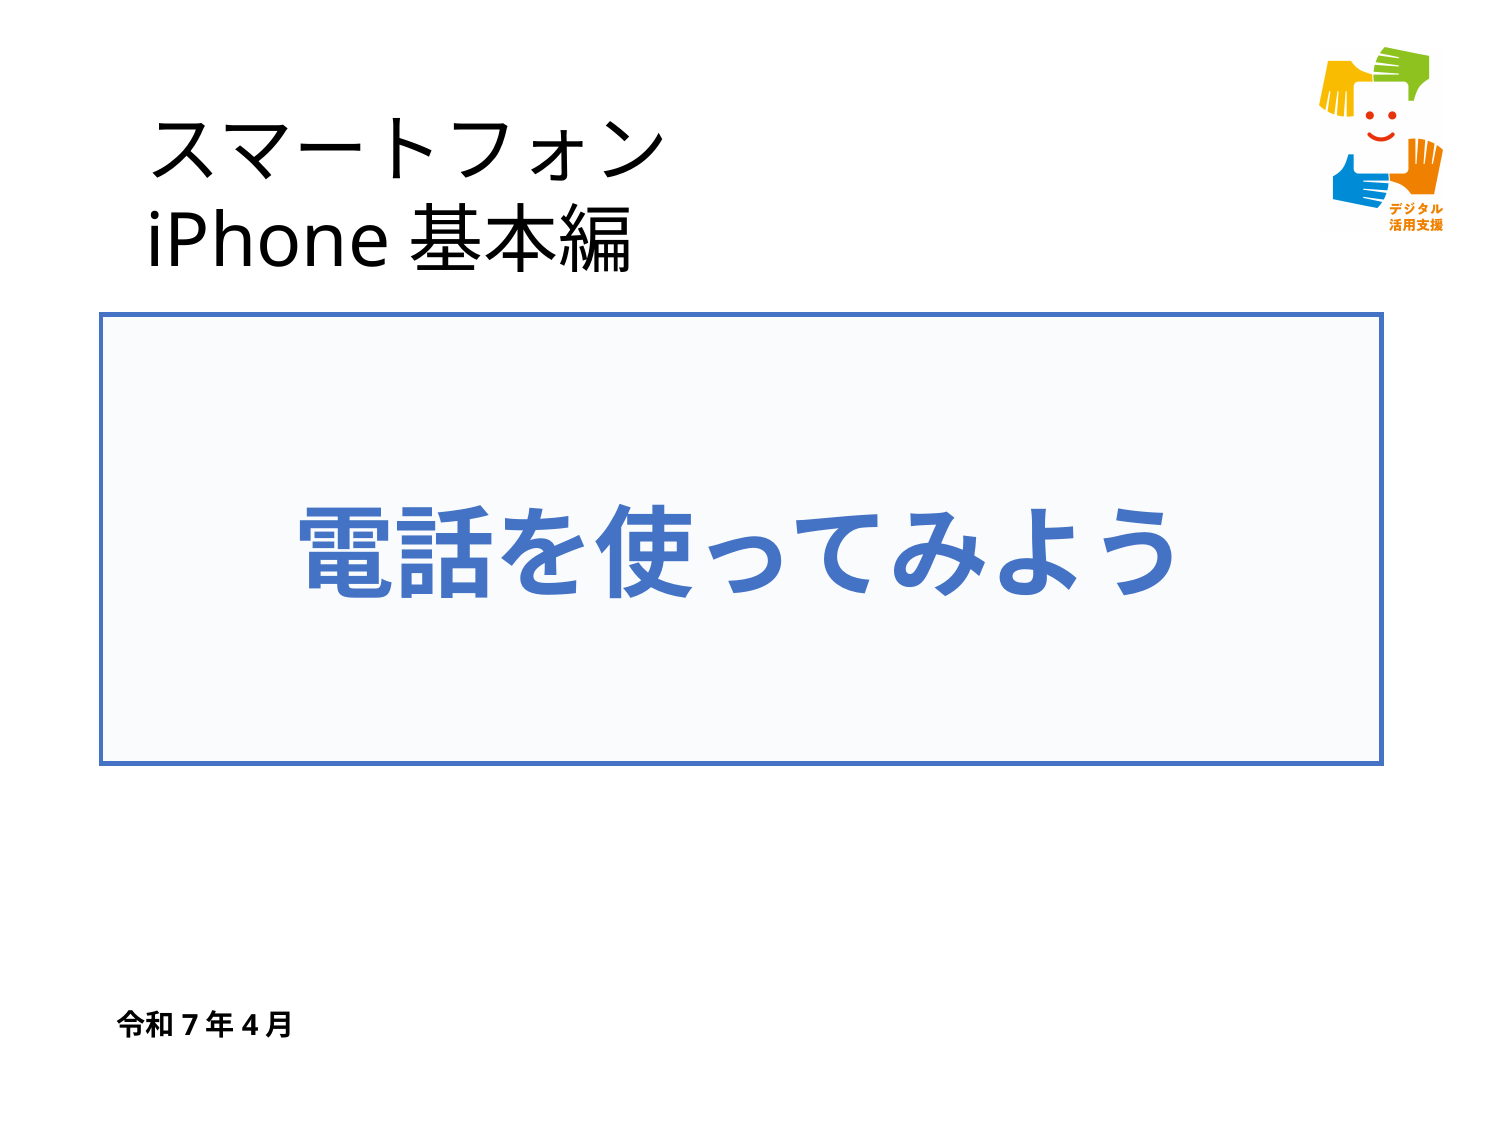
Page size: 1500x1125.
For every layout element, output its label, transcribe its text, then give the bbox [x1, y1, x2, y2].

picture [1319, 47, 1443, 231]
text_box 電話を使ってみよう [101, 378, 1383, 697]
text_box スマートフォン iPhone基本編 [130, 93, 1195, 289]
text_box 令和7年4月 [101, 998, 456, 1049]
